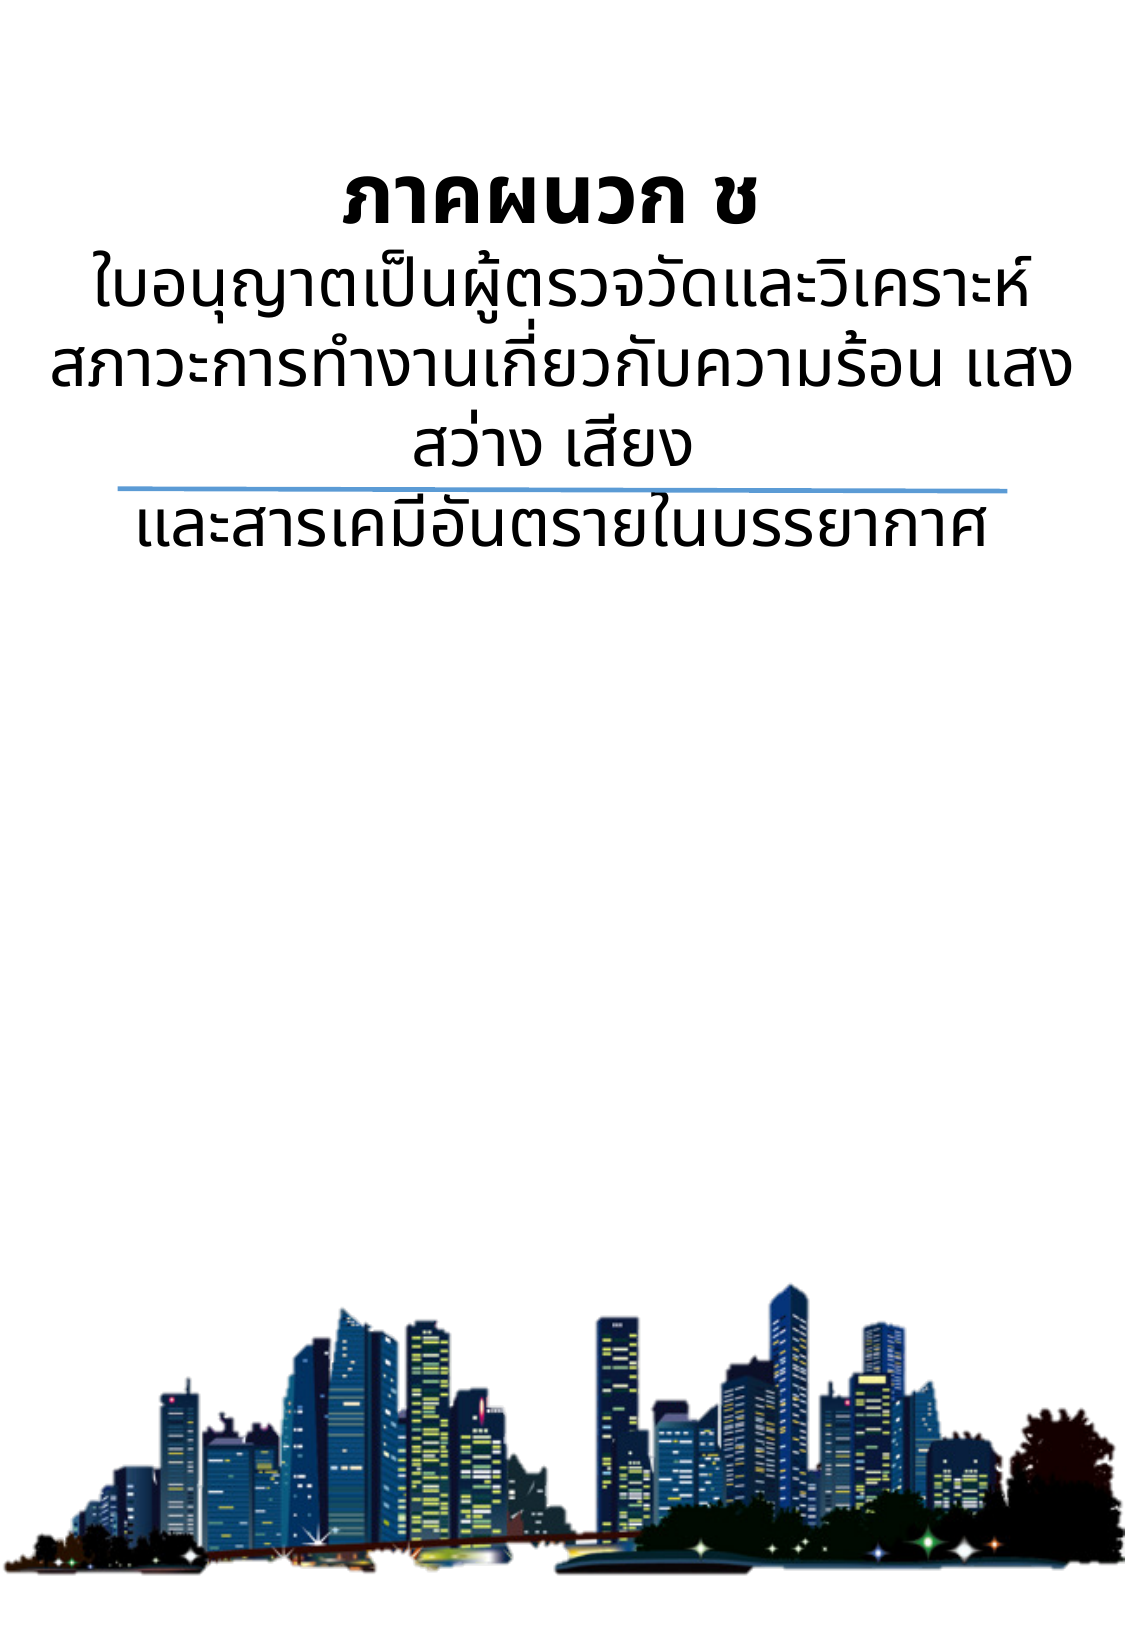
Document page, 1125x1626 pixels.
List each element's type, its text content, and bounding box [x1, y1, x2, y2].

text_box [117, 488, 1008, 492]
picture [0, 1148, 1125, 1623]
text_box ภาคผนวก ช ใบอนุญาตเป็นผู้ตรวจวัดและวิเคราะห์ สภาวะการทำงานเกี่ยวกับความร้อน แสงสว่าง เสียง และสารเคมีอันตรายในบรรยากาศ [0, 132, 1125, 568]
